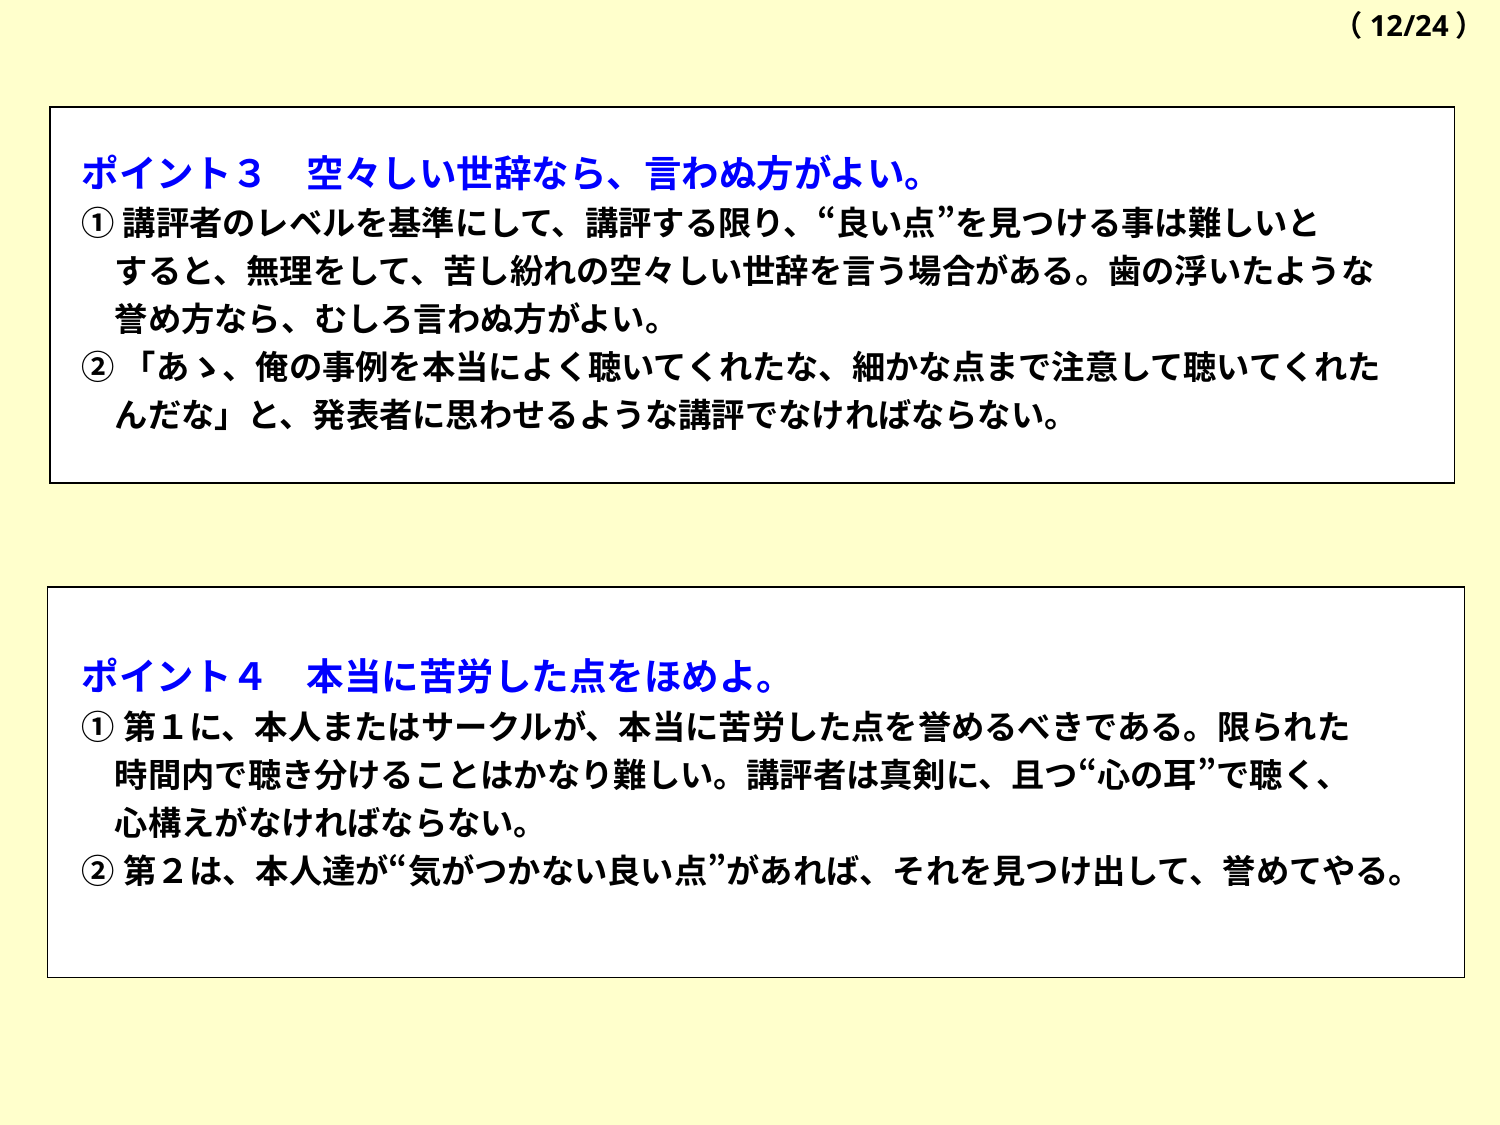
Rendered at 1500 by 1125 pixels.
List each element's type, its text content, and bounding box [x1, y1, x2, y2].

text_box [47, 587, 1465, 978]
text_box [49, 106, 1455, 484]
text_box ポイント３ 空々しい世辞なら、言わぬ方がよい。 ①講評者のレベルを基準にして、講評する限り、“良い点”を見つける事は難しいと すると、無理をして、苦し紛れの空々しい世辞を言う場合がある。歯の浮いたような 誉め方なら、むしろ言わぬ方がよい。 ②「あゝ、俺の事例を本当によく聴いてくれたな、細かな点まで注意して聴いてくれた んだな」と、発表者に思わせるような講評でなければならない。 [66, 133, 1444, 490]
text_box ポイント４ 本当に苦労した点をほめよ。 ①第１に、本人またはサークルが、本当に苦労した点を誉めるべきである。限られた 時間内で聴き分けることはかなり難しい。講評者は真剣に、且つ“心の耳”で聴く、 心構えがなければならない。 ②第２は、本人達が“気がつかない良い点”があれば、それを見つけ出して、誉めてやる。 [67, 597, 1438, 946]
slide_number （12/24） [1187, 0, 1500, 75]
